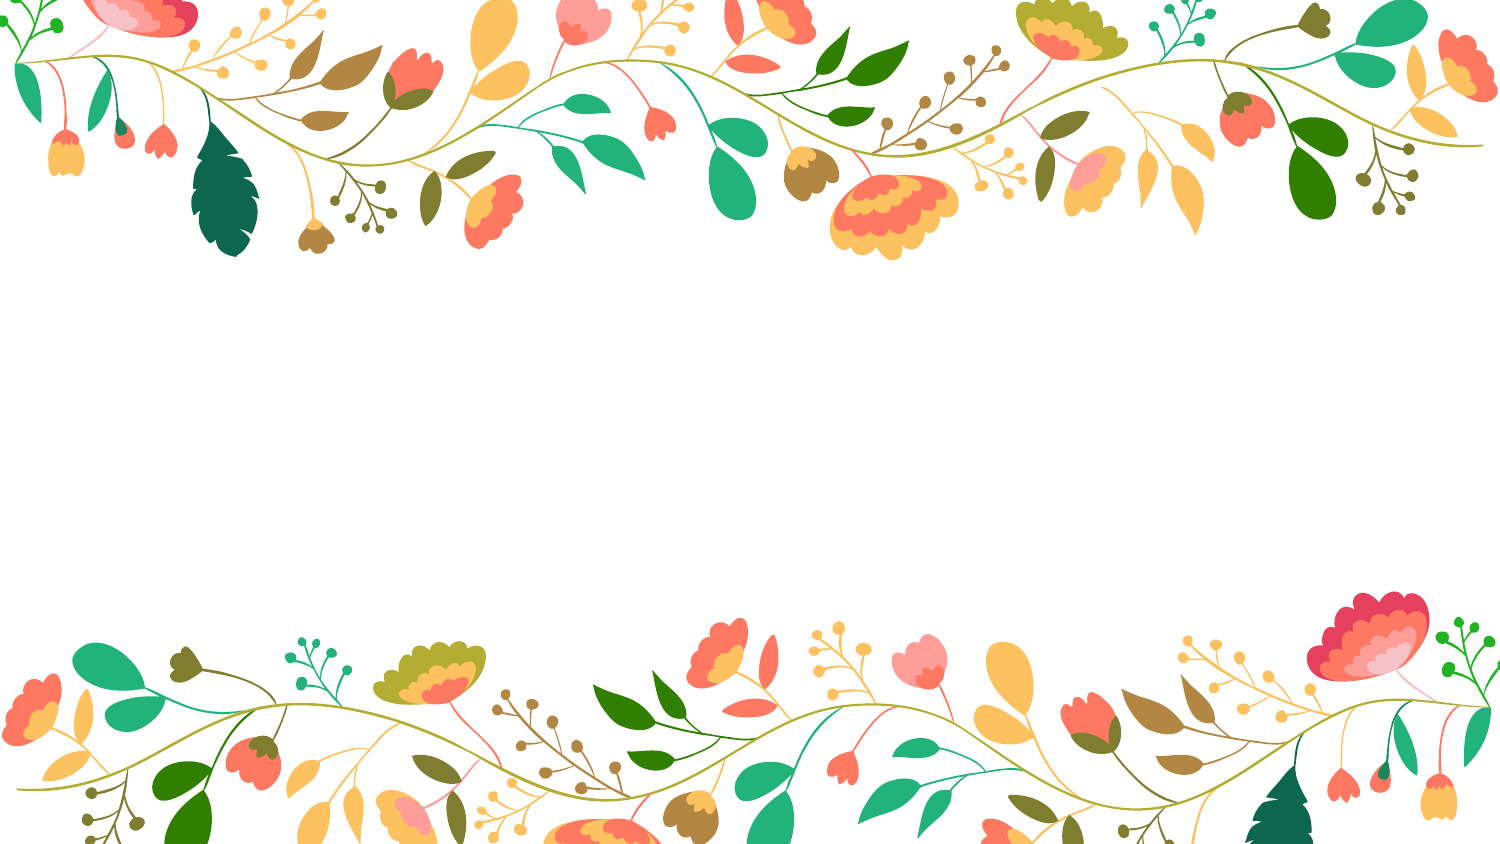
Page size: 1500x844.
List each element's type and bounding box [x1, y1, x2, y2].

text_box [0, 0, 1500, 264]
text_box [0, 586, 1500, 844]
